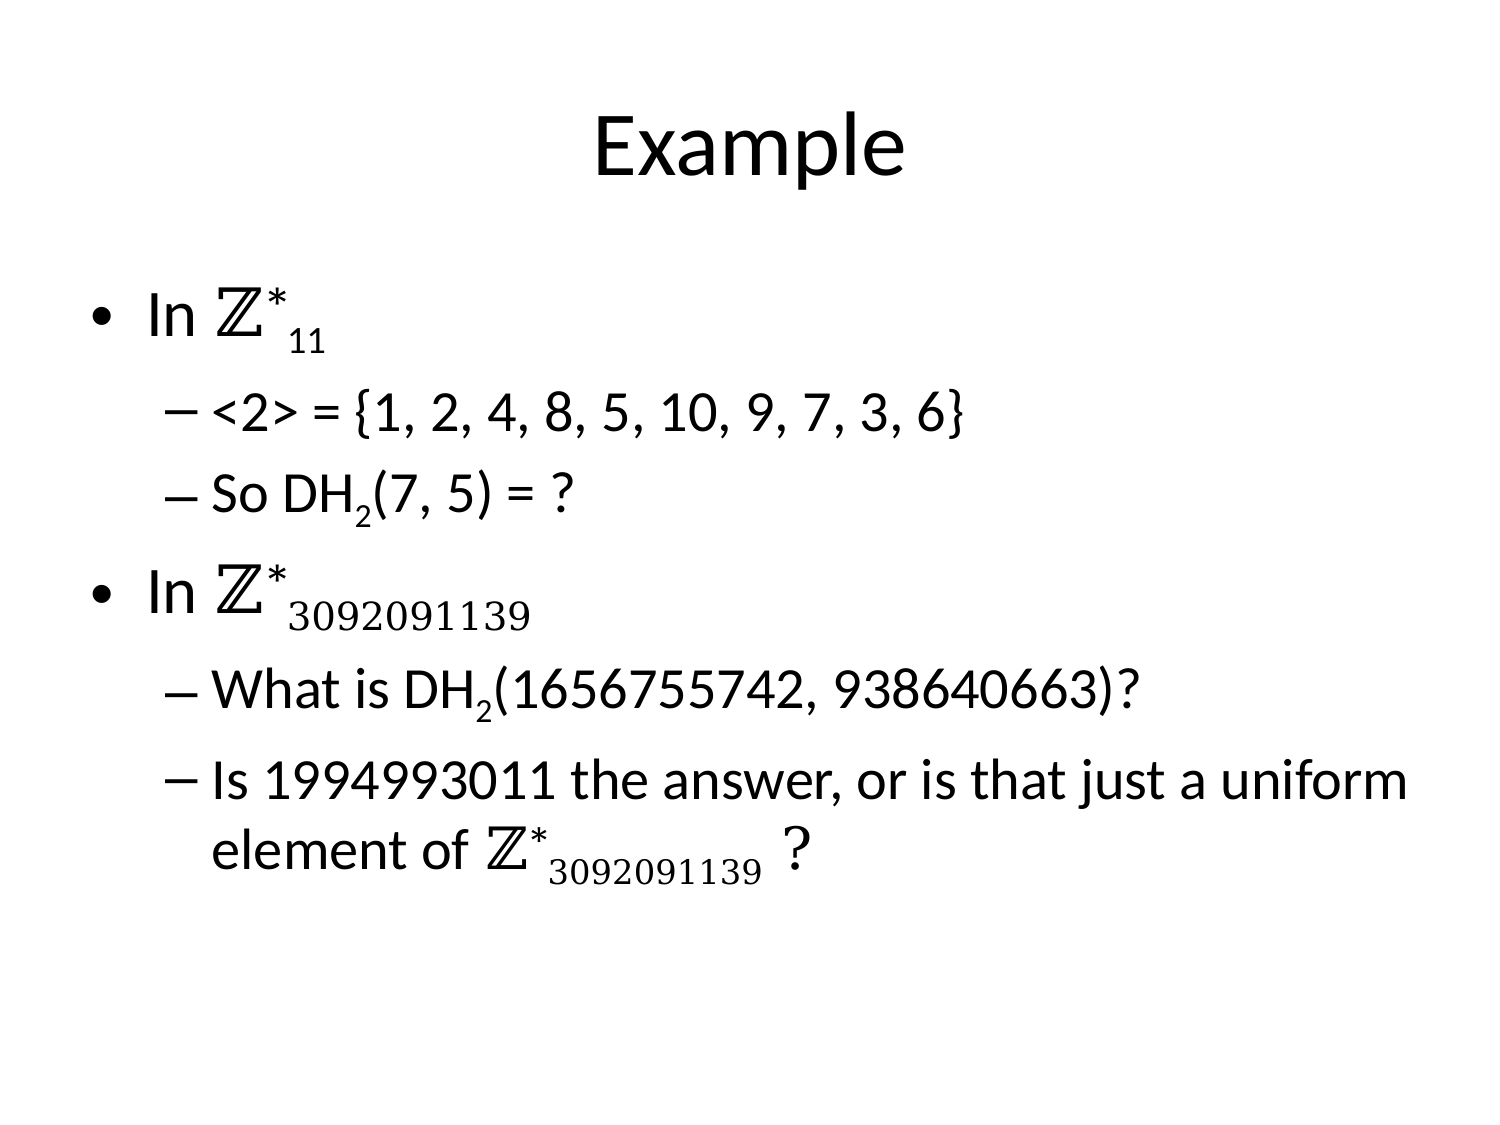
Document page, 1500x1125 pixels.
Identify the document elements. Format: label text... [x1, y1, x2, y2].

title Example [75, 45, 1425, 233]
list In ℤ*11 <2> = {1, 2, 4, 8, 5, 10, 9, 7, 3, 6} So DH2(7, 5) = ? In ℤ*3092091139 What is DH2(1656755742, 938640663)? Is 1994993011 the answer, or is that just a uniform element of ℤ*3092091139 ? [75, 262, 1425, 1005]
